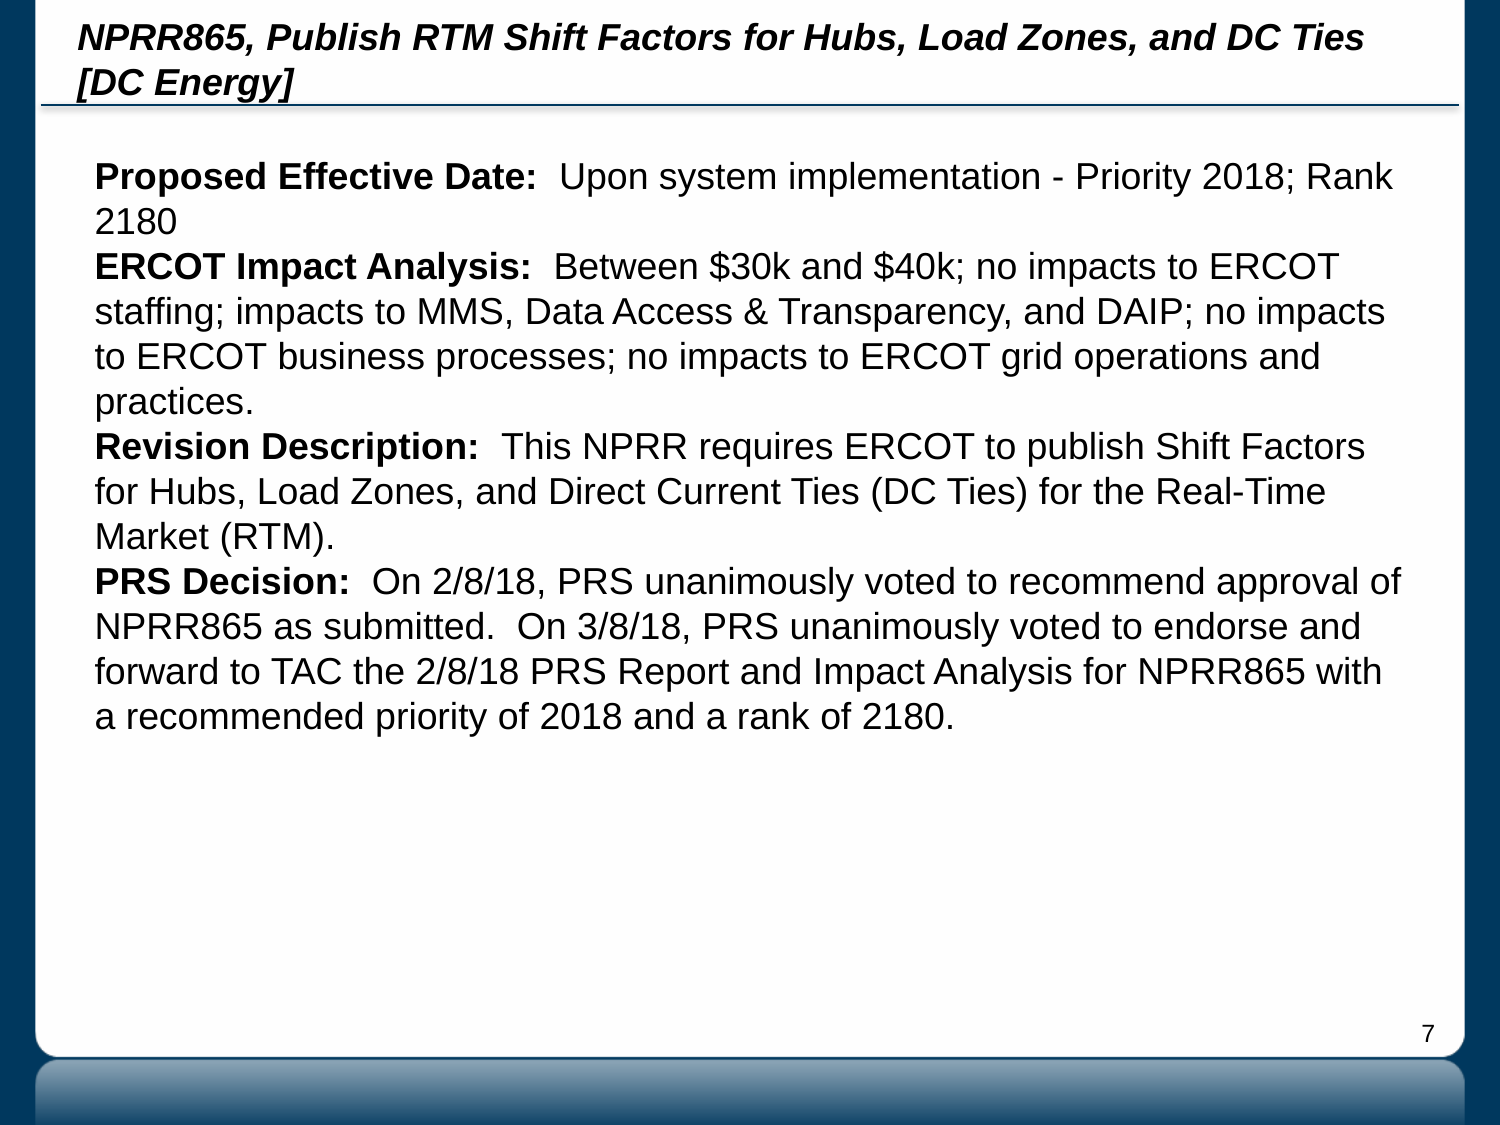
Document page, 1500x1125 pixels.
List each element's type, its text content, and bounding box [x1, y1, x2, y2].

text_box Proposed Effective Date: Upon system implementation - Priority 2018; Rank 2180 ERCOT Impact Analysis: Between $30k and $40k; no impacts to ERCOT staffing; impacts to MMS, Data Access & Transparency, and DAIP; no impacts to ERCOT business processes; no impacts to ERCOT grid operations and practices. Revision Description: This NPRR requires ERCOT to publish Shift Factors for Hubs, Load Zones, and Direct Current Ties (DC Ties) for the Real-Time Market (RTM). PRS Decision: On 2/8/18, PRS unanimously voted to recommend approval of NPRR865 as submitted. On 3/8/18, PRS unanimously voted to endorse and forward to TAC the 2/8/18 PRS Report and Impact Analysis for NPRR865 with a recommended priority of 2018 and a rank of 2180. [79, 144, 1419, 744]
picture [35, 0, 1465, 1125]
title NPRR865, Publish RTM Shift Factors for Hubs, Load Zones, and DC Ties [DC Energy] [62, 20, 1450, 97]
